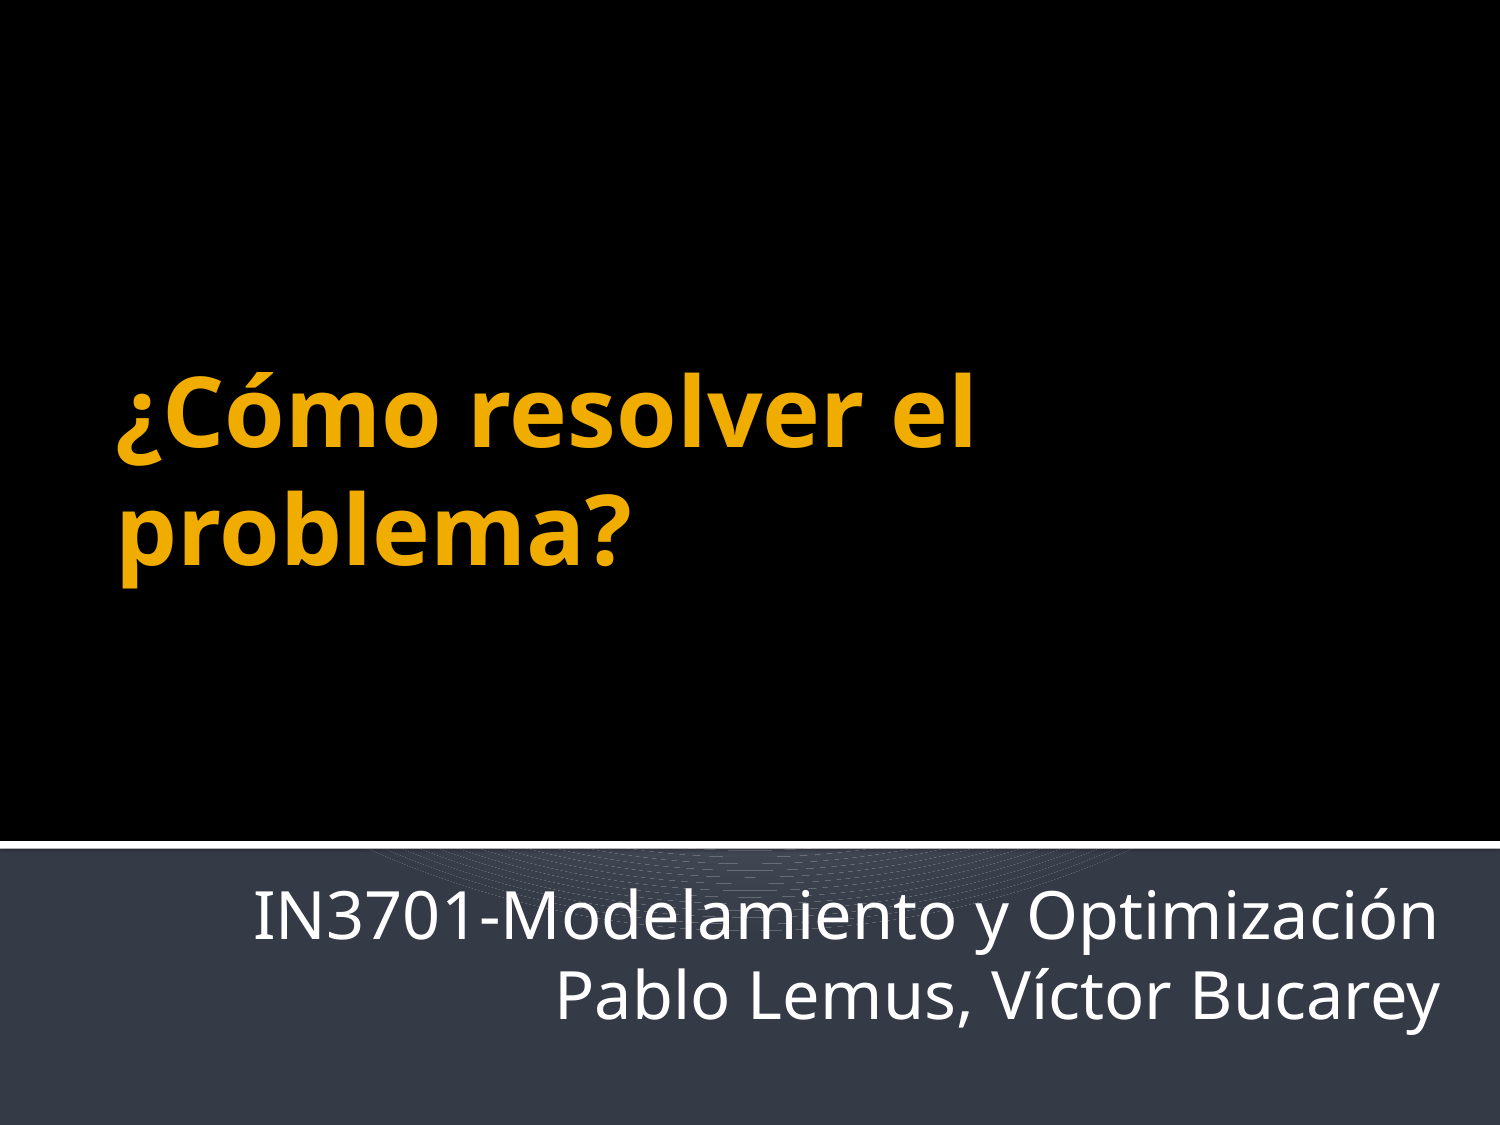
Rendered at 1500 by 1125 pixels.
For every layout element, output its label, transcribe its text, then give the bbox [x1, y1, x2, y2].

title ¿Cómo resolver el problema? [100, 349, 1426, 625]
subtitle IN3701-Modelamiento y Optimización Pablo Lemus, Víctor Bucarey [123, 786, 1449, 1033]
